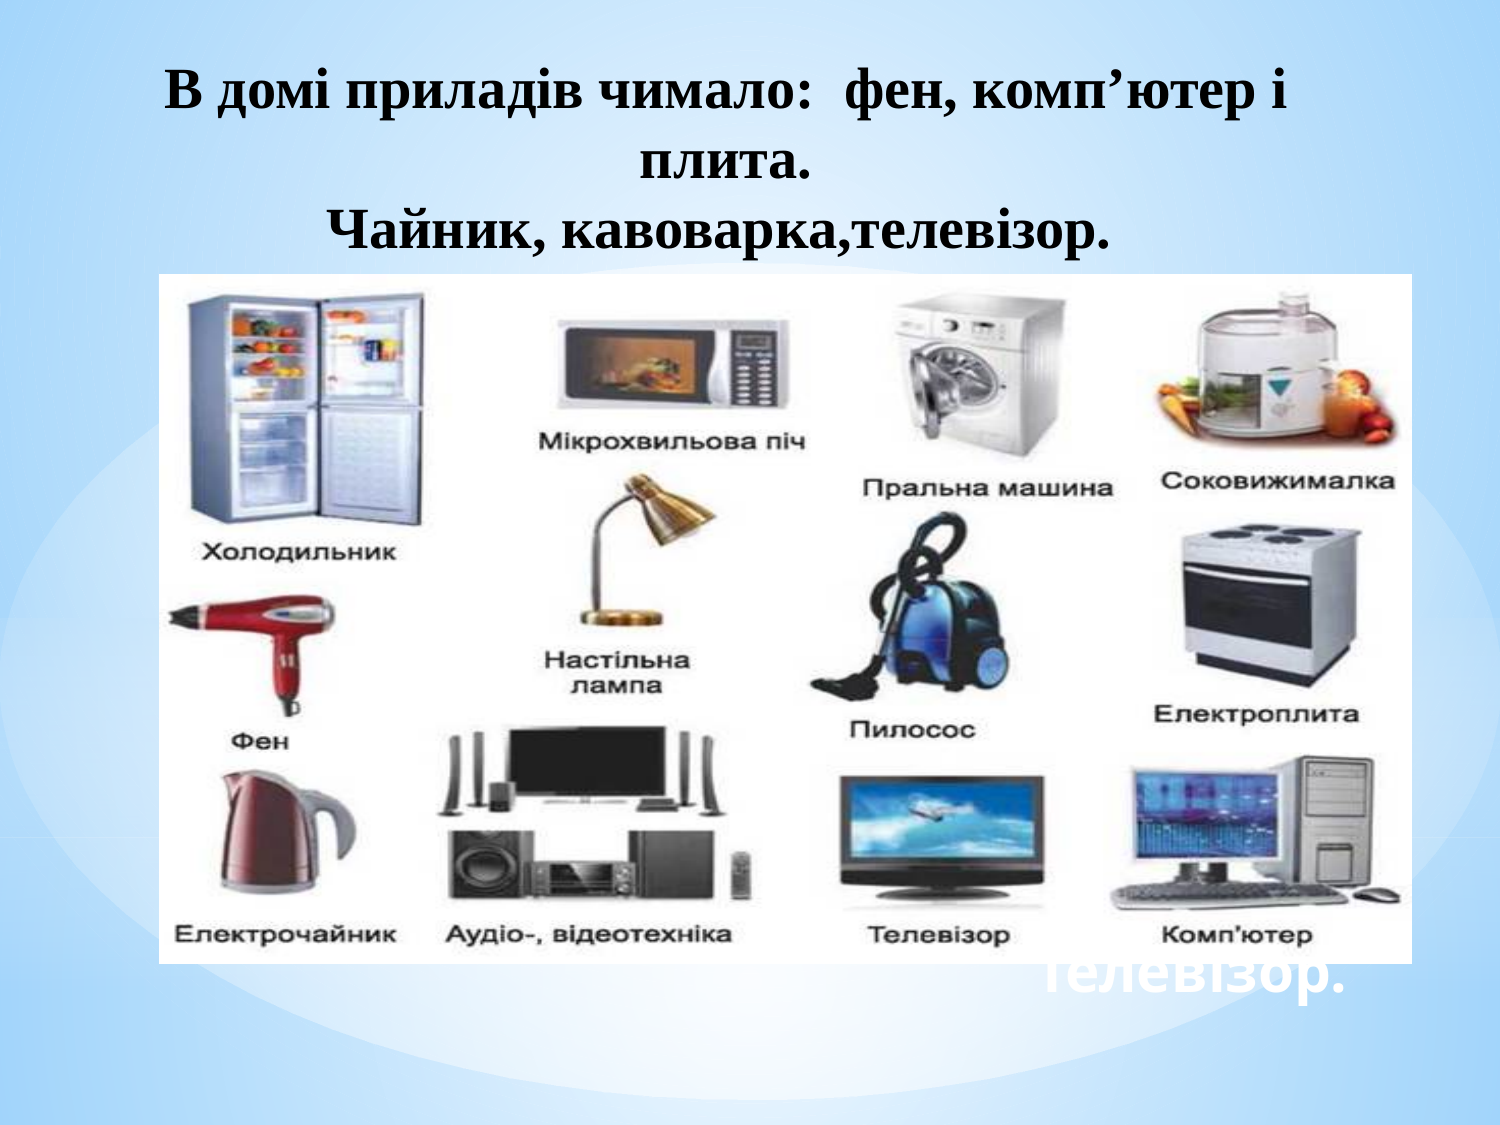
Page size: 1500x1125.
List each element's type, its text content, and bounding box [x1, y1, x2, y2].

picture [159, 273, 1412, 965]
text_box В домі приладів чимало: фен, комп’ютер і плита. Чайник, кавоварка,телевізор. [76, 42, 1376, 268]
